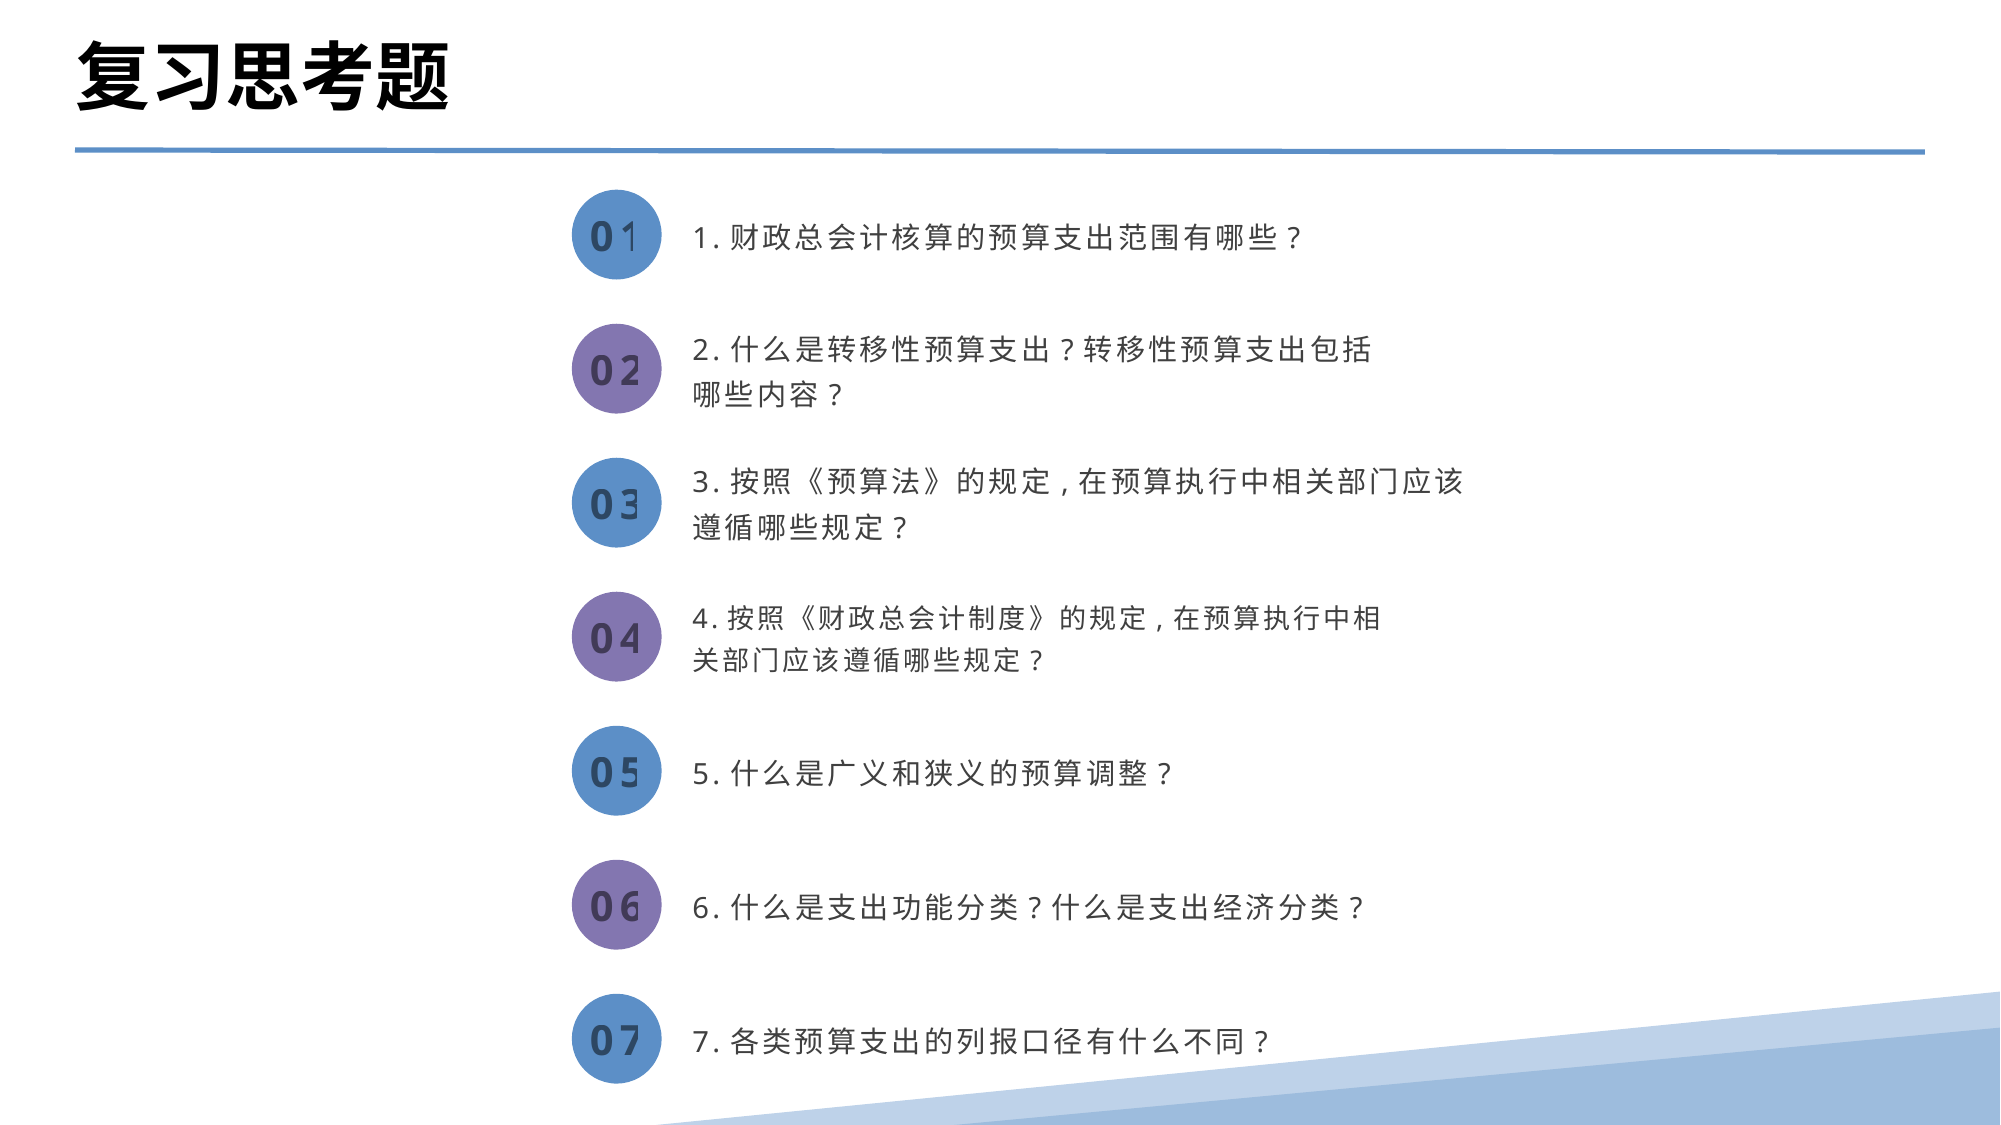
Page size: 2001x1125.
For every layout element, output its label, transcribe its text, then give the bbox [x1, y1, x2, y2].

text_box 01 [575, 189, 665, 280]
text_box 3.按照《预算法》的规定,在预算执行中相关部门应该遵循哪些规定? [677, 461, 1489, 536]
text_box [570, 617, 575, 656]
text_box 05 [575, 725, 665, 816]
text_box 1.财政总会计核算的预算支出范围有哪些? [677, 193, 1412, 271]
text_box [656, 991, 2000, 1125]
text_box [570, 349, 575, 388]
text_box [570, 751, 575, 790]
text_box [570, 483, 575, 522]
text_box 5.什么是广义和狭义的预算调整? [677, 729, 1412, 807]
text_box 03 [575, 457, 665, 548]
text_box 6.什么是支出功能分类?什么是支出经济分类? [677, 863, 1412, 941]
text_box 04 [575, 591, 665, 682]
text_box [74, 149, 1925, 153]
text_box 06 [575, 859, 665, 950]
text_box 4.按照《财政总会计制度》的规定,在预算执行中相关部门应该遵循哪些规定? [677, 595, 1412, 673]
text_box 2.什么是转移性预算支出?转移性预算支出包括哪些内容? [677, 327, 1412, 405]
text_box [570, 1019, 575, 1058]
text_box 02 [575, 323, 665, 414]
text_box 07 [575, 993, 656, 1084]
text_box [570, 885, 575, 924]
text_box 复习思考题 [75, 24, 1925, 125]
text_box [570, 215, 575, 254]
